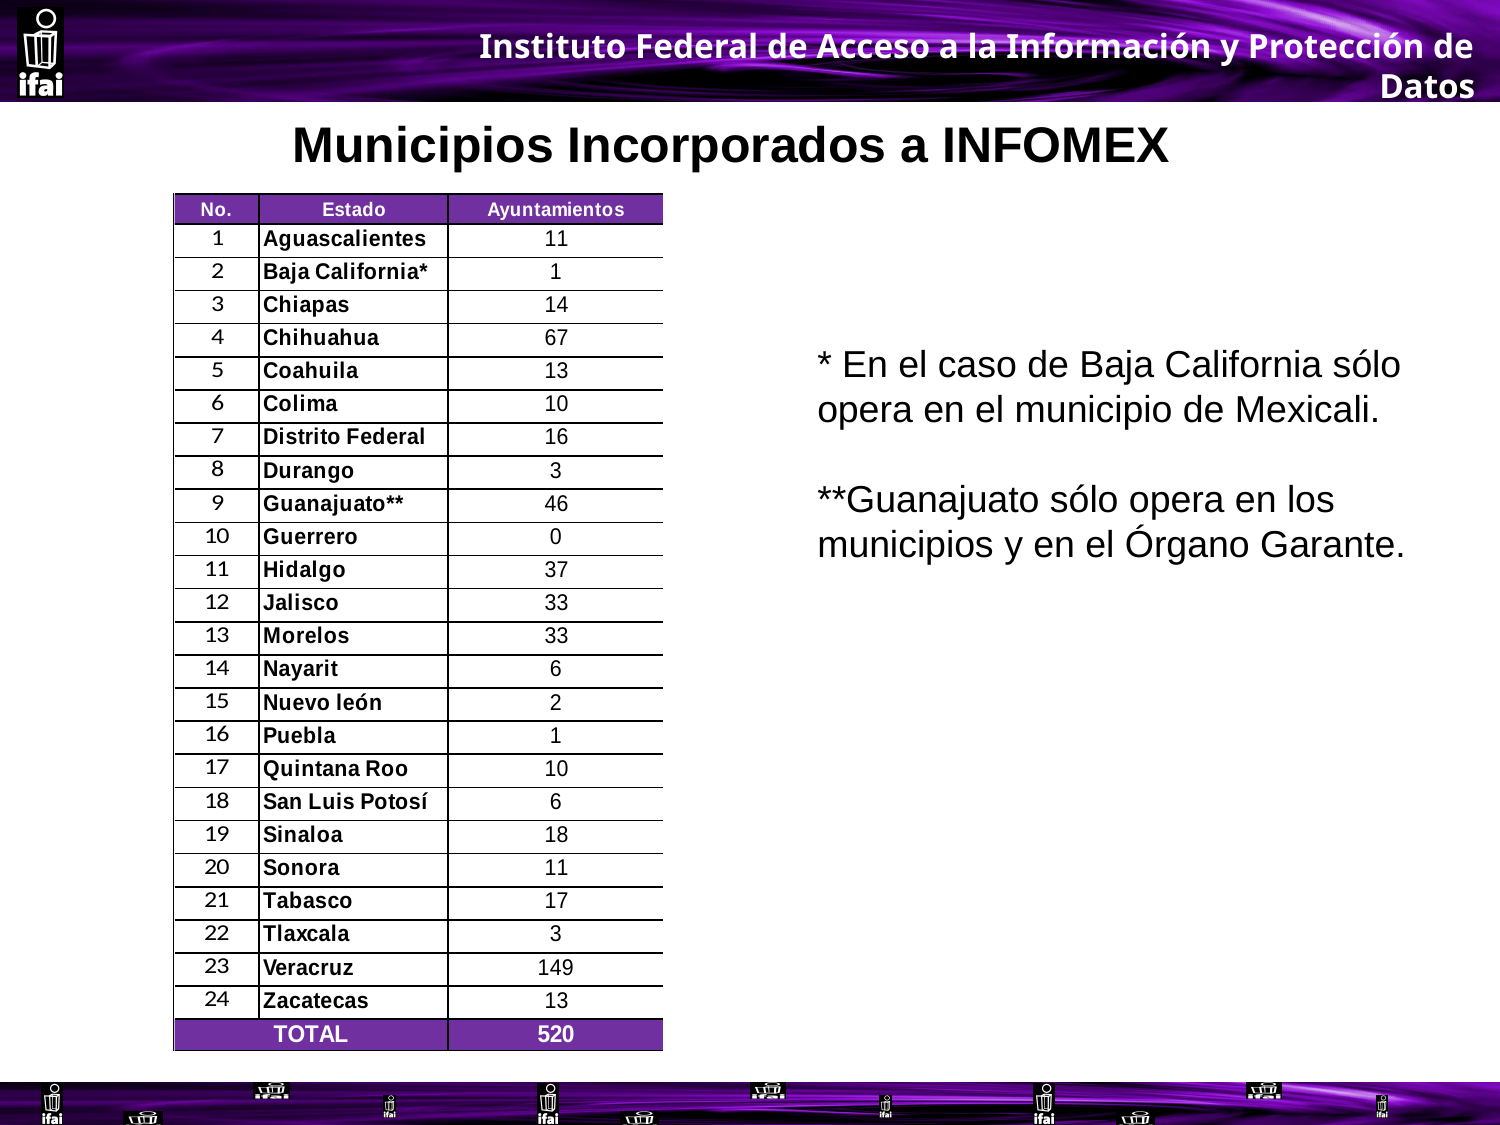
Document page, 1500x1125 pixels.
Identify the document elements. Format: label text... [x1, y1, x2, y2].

text_box [0, 0, 1500, 75]
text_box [172, 193, 665, 1052]
text_box Municipios Incorporados a INFOMEX [272, 105, 1220, 180]
picture [0, 1082, 1500, 1125]
text_box * En el caso de Baja California sólo opera en el municipio de Mexicali. **Guanajuato sólo opera en los municipios y en el Órgano Garante. [802, 332, 1445, 618]
picture [0, 75, 1500, 102]
picture [1387, 78, 1396, 94]
